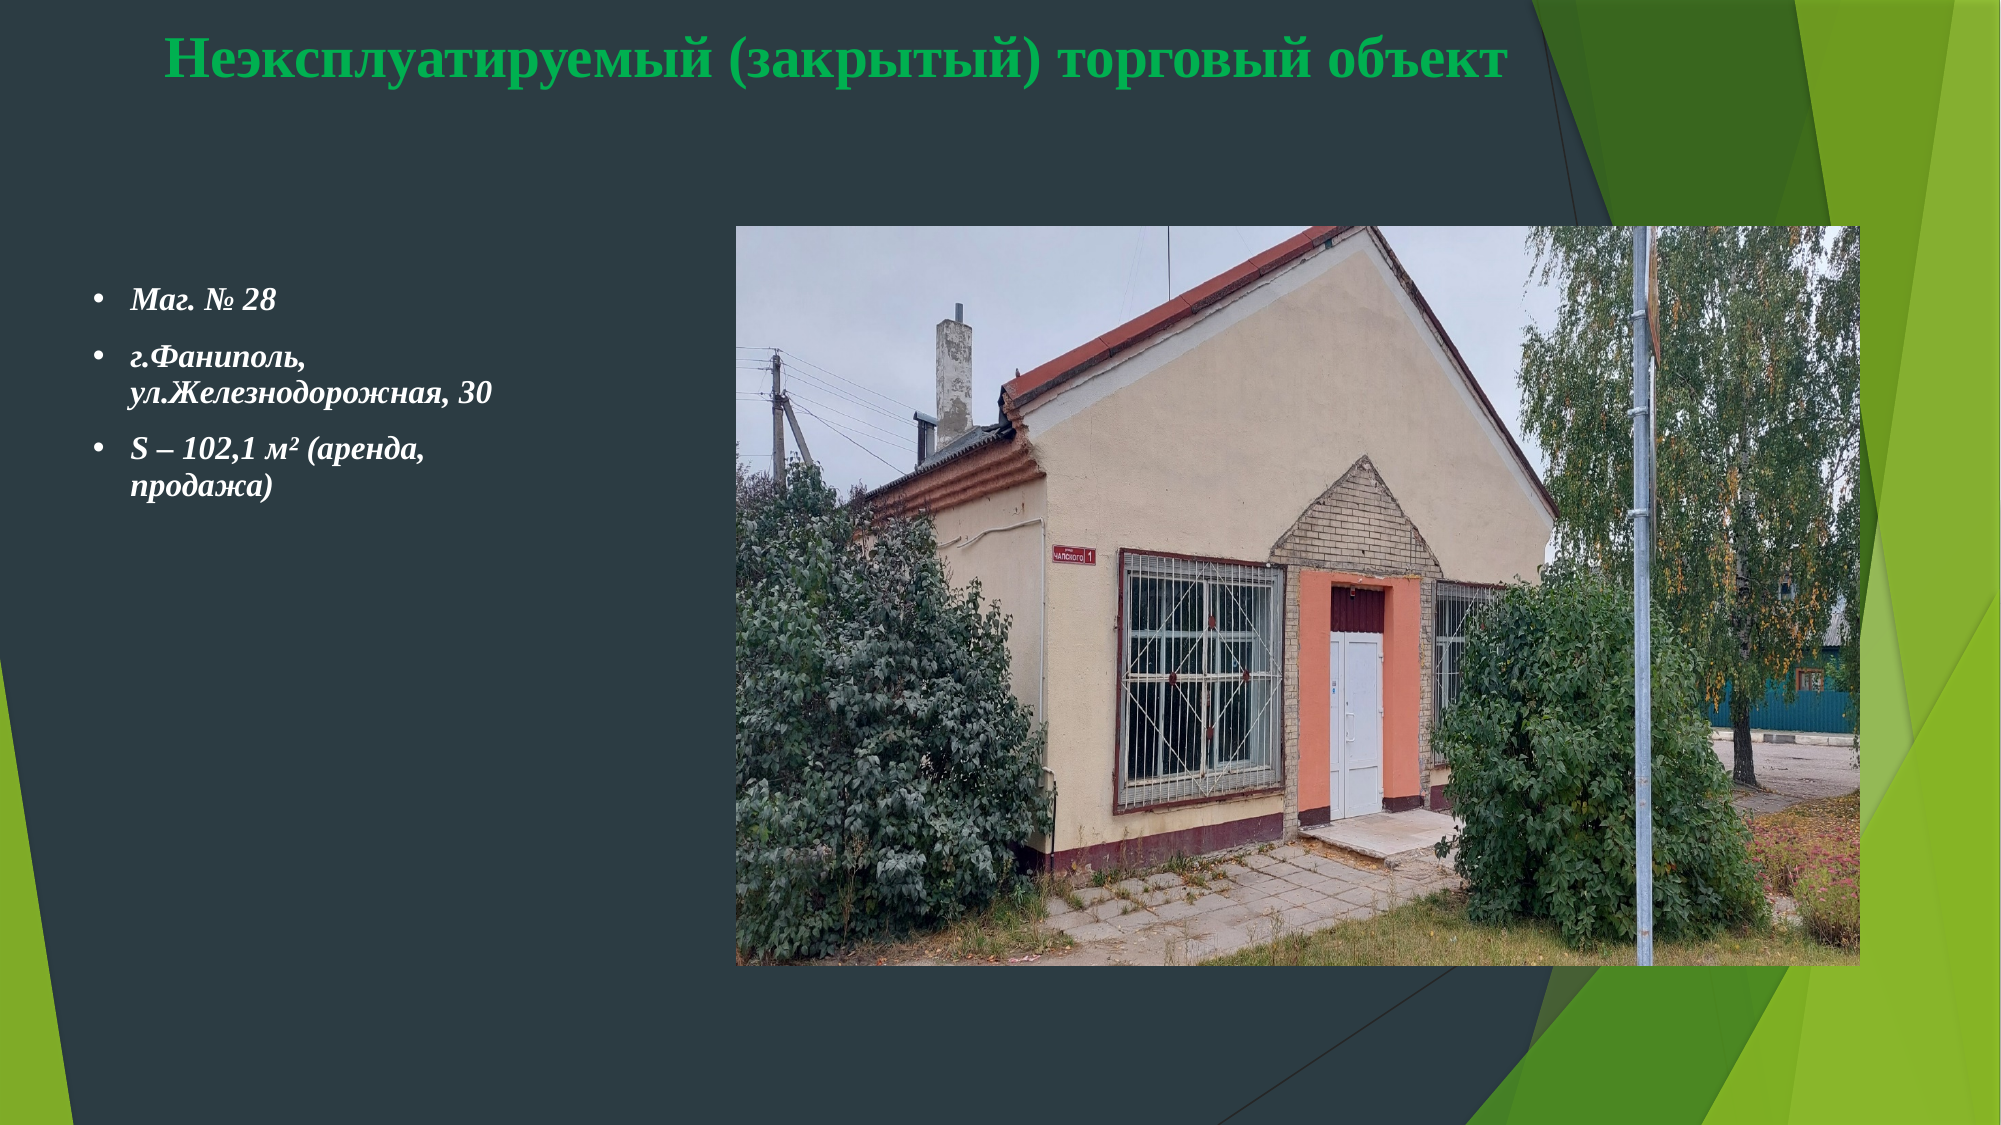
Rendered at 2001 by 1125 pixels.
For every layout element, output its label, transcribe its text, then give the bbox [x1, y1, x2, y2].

title Неэксплуатируемый (закрытый) торговый объект [137, 10, 1536, 201]
text_box Маг. № 28 г.Фаниполь, ул.Железнодорожная, 30 S – 102,1 м² (аренда, продажа) [77, 274, 578, 861]
picture [735, 225, 1861, 966]
